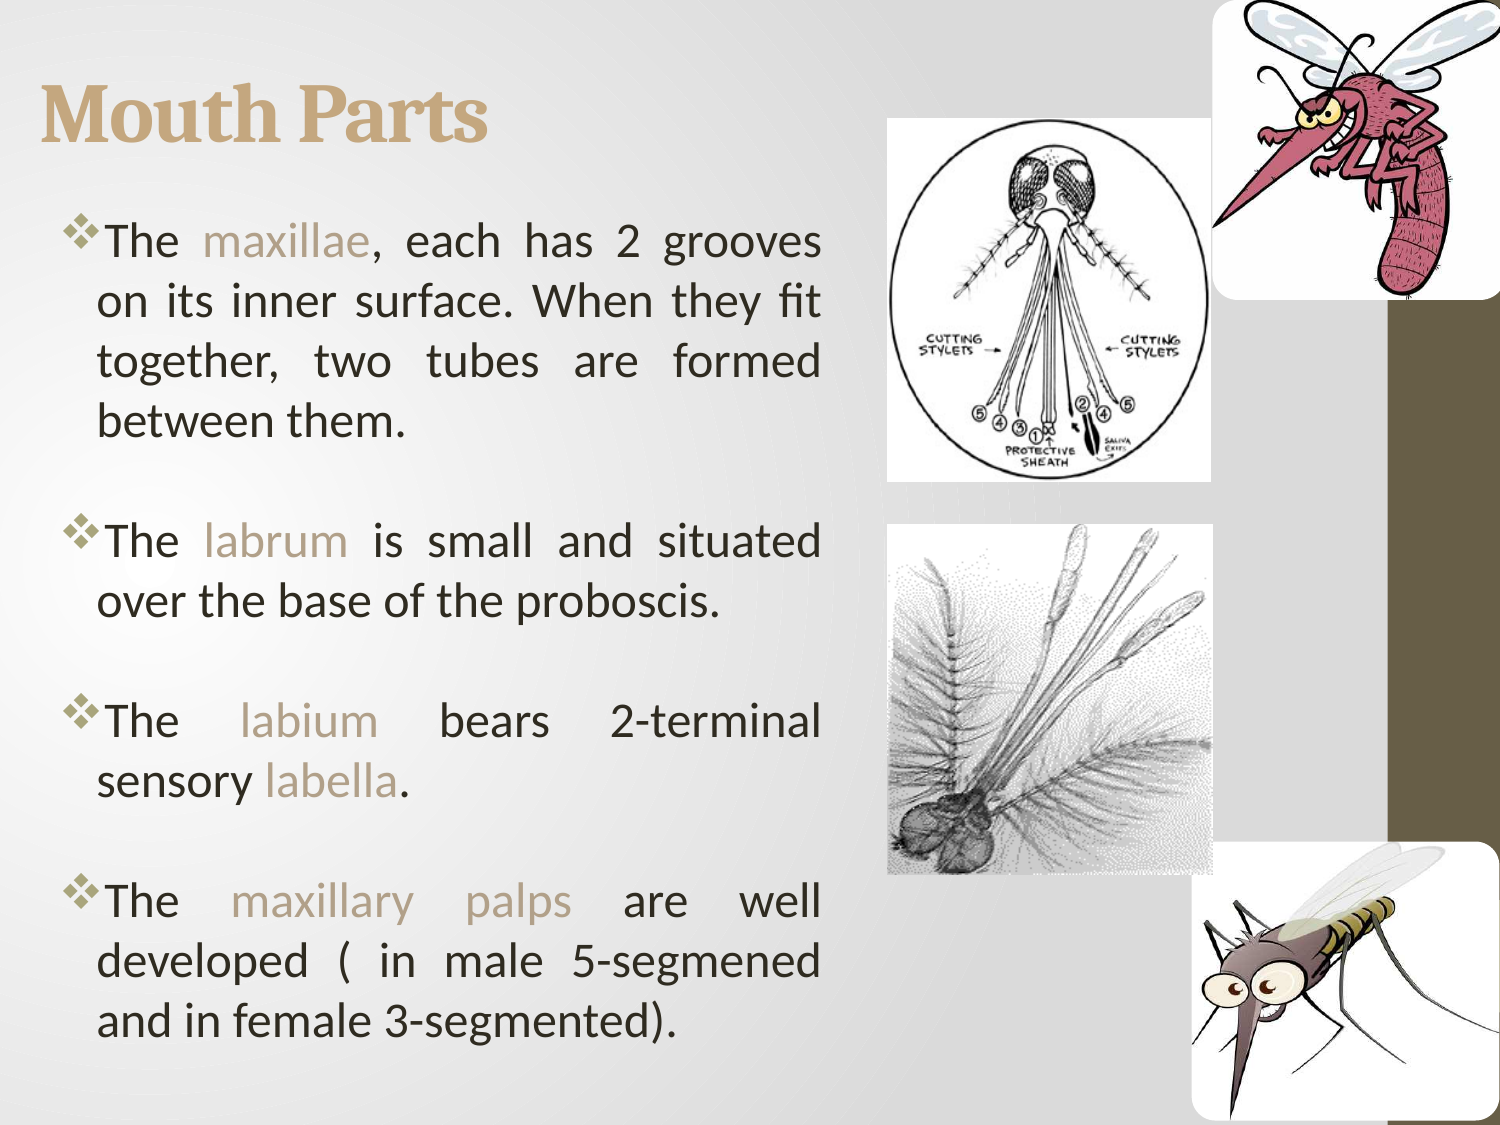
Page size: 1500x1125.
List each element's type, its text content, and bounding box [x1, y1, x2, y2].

list The maxillae, each has 2 grooves on its inner surface. When they fit together, two tubes are formed between them. The labrum is small and situated over the base of the proboscis. The labium bears 2-terminal sensory labella. The maxillary palps are well developed ( in male 5-segmened and in female 3-segmented). [24, 200, 838, 1063]
picture [886, 0, 1500, 482]
picture [886, 524, 1500, 1122]
title Mouth Parts [24, 50, 1209, 168]
